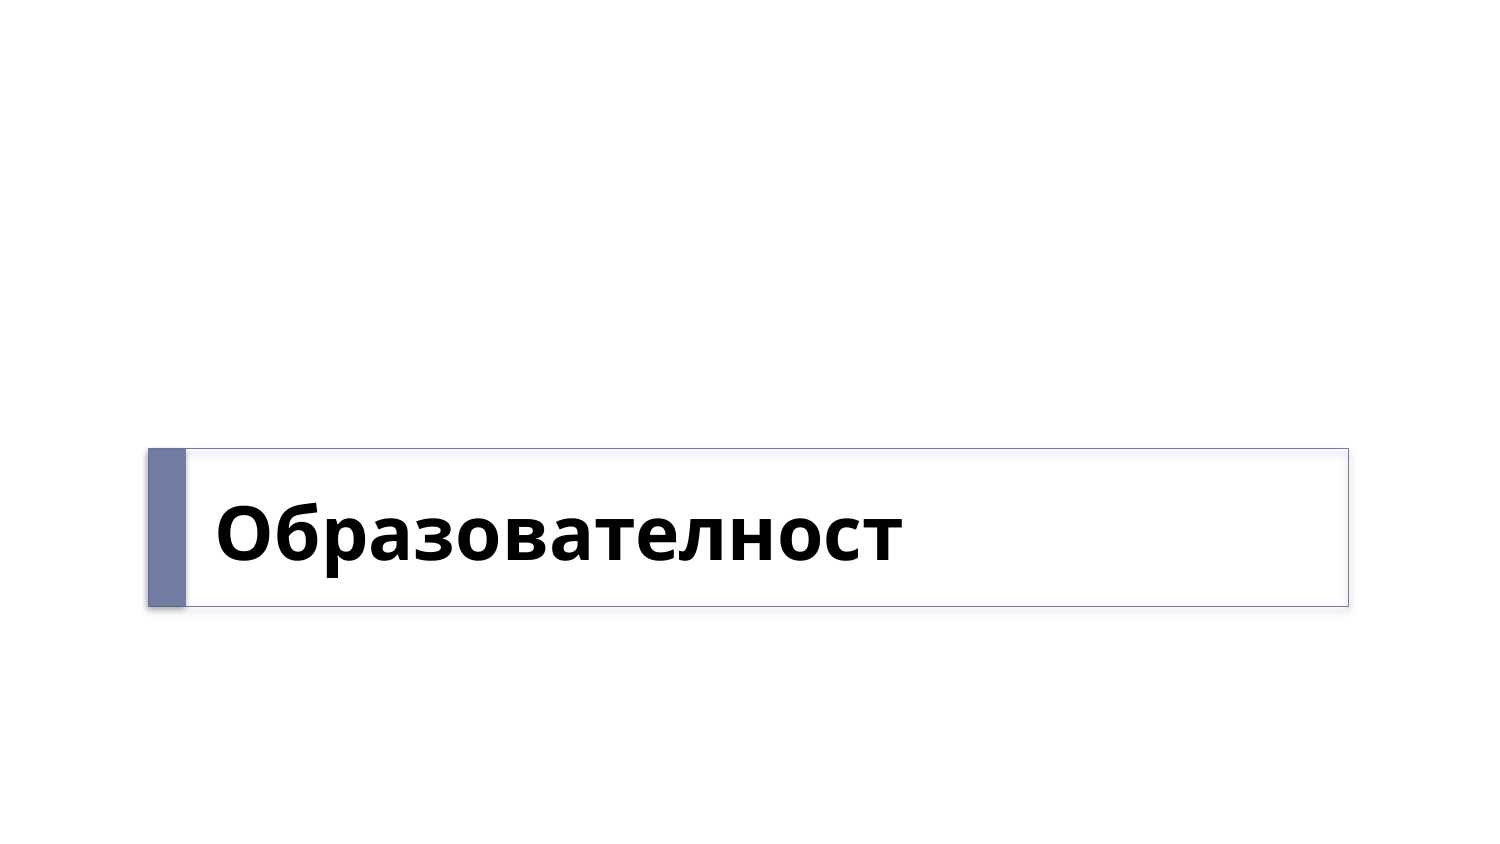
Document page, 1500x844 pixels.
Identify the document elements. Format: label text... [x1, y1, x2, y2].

title Образователност [200, 478, 1325, 600]
